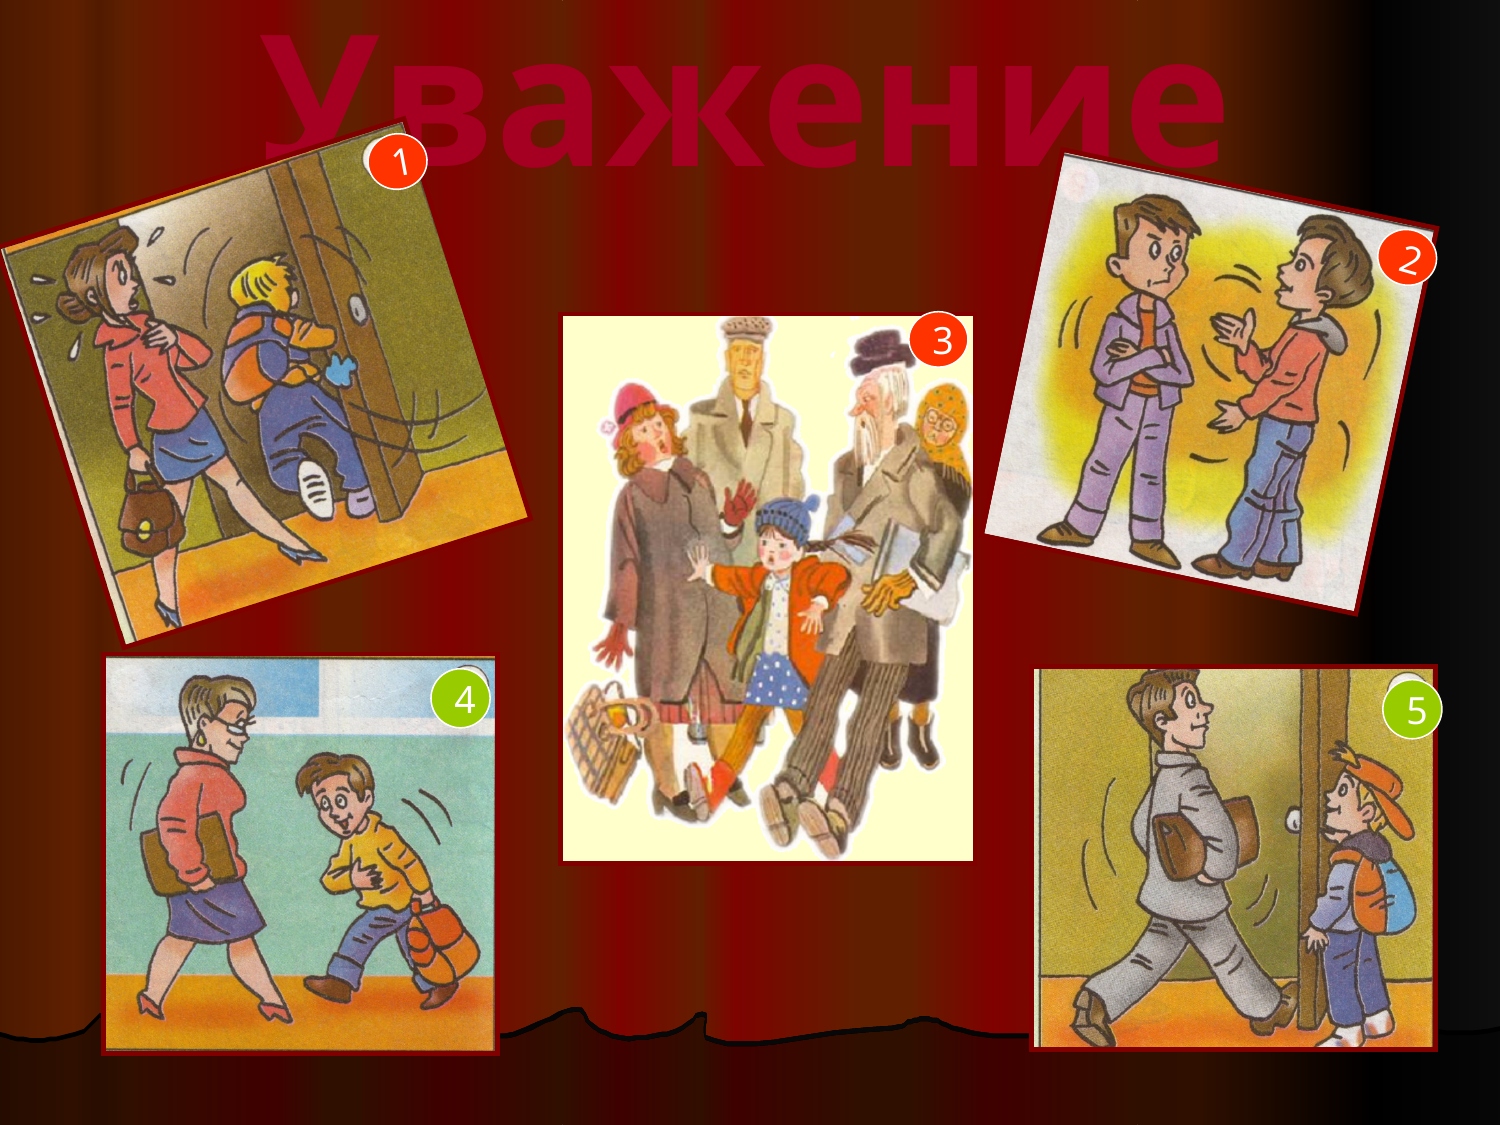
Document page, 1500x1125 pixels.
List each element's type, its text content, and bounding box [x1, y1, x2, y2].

text_box 1 [368, 133, 427, 173]
text_box 5 [1438, 694, 1442, 724]
picture [985, 153, 1433, 611]
picture [2, 123, 527, 644]
text_box 2 [1403, 229, 1437, 286]
picture [562, 316, 973, 862]
picture [105, 655, 496, 1052]
title Уважение [70, 0, 1421, 188]
picture [1033, 668, 1434, 1048]
